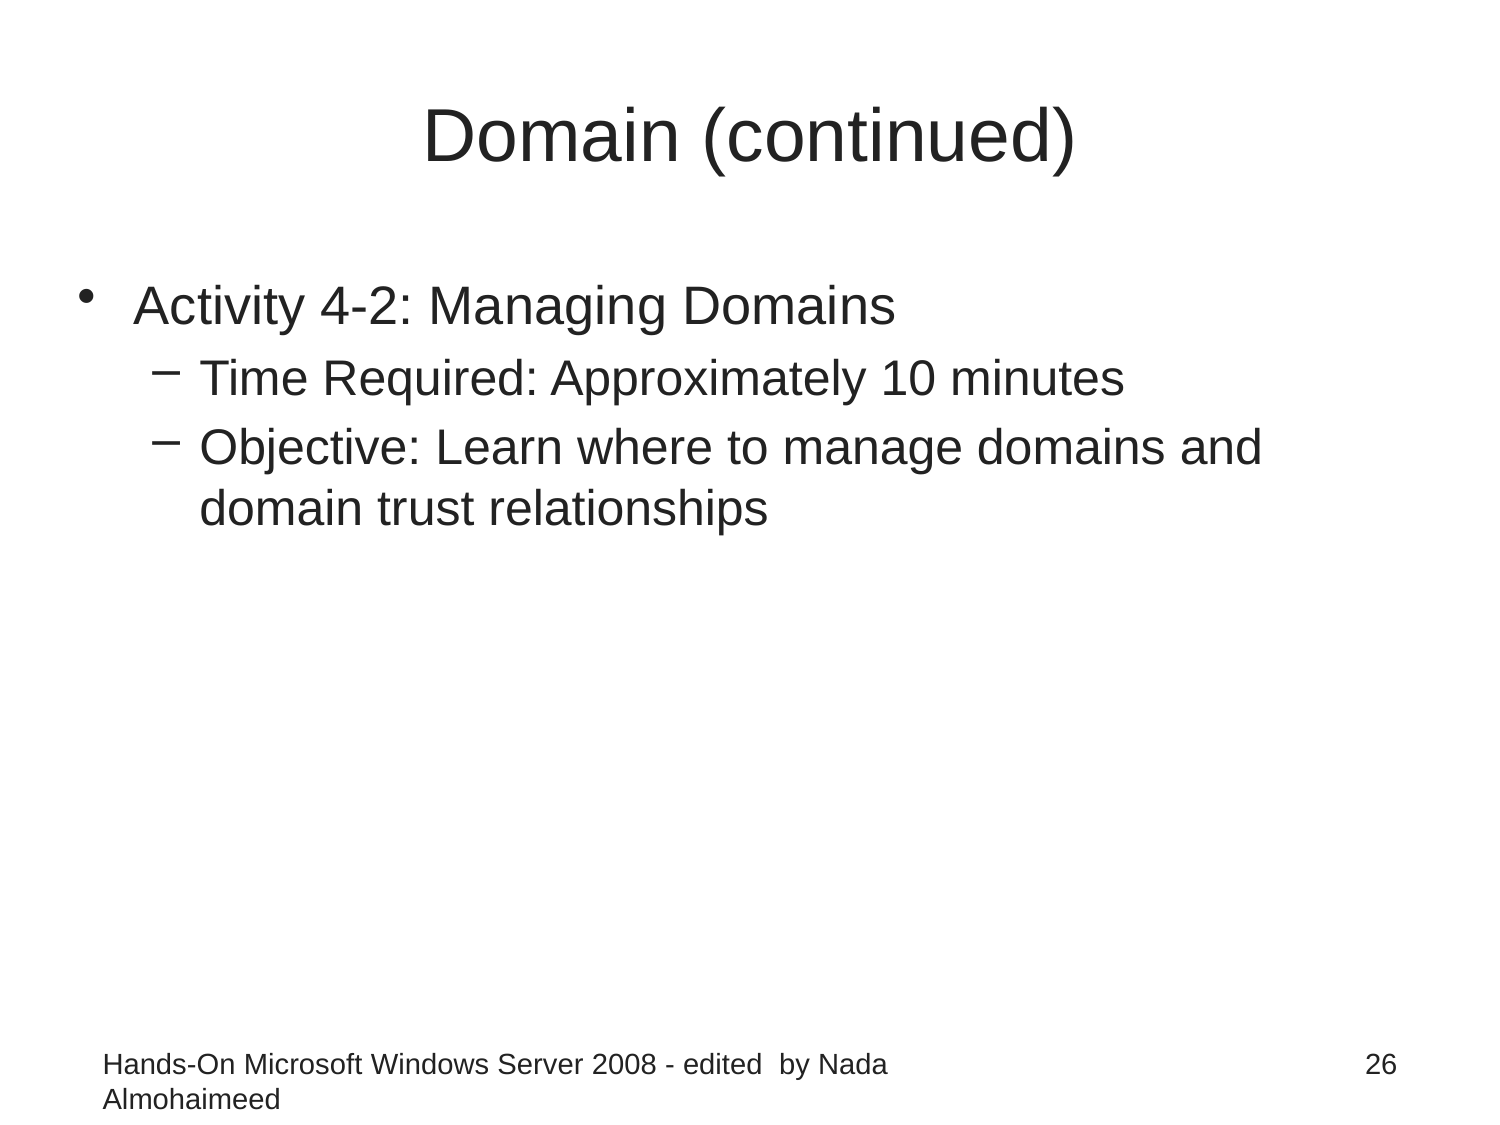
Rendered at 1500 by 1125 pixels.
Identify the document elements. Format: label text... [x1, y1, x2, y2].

list Activity 4-2: Managing Domains Time Required: Approximately 10 minutes Objective: Learn where to manage domains and domain trust relationships [62, 262, 1426, 1013]
footer Hands-On Microsoft Windows Server 2008 - edited by Nada Almohaimeed [87, 1037, 1051, 1101]
title Domain (continued) [87, 37, 1413, 226]
slide_number 26 [1074, 1037, 1413, 1101]
